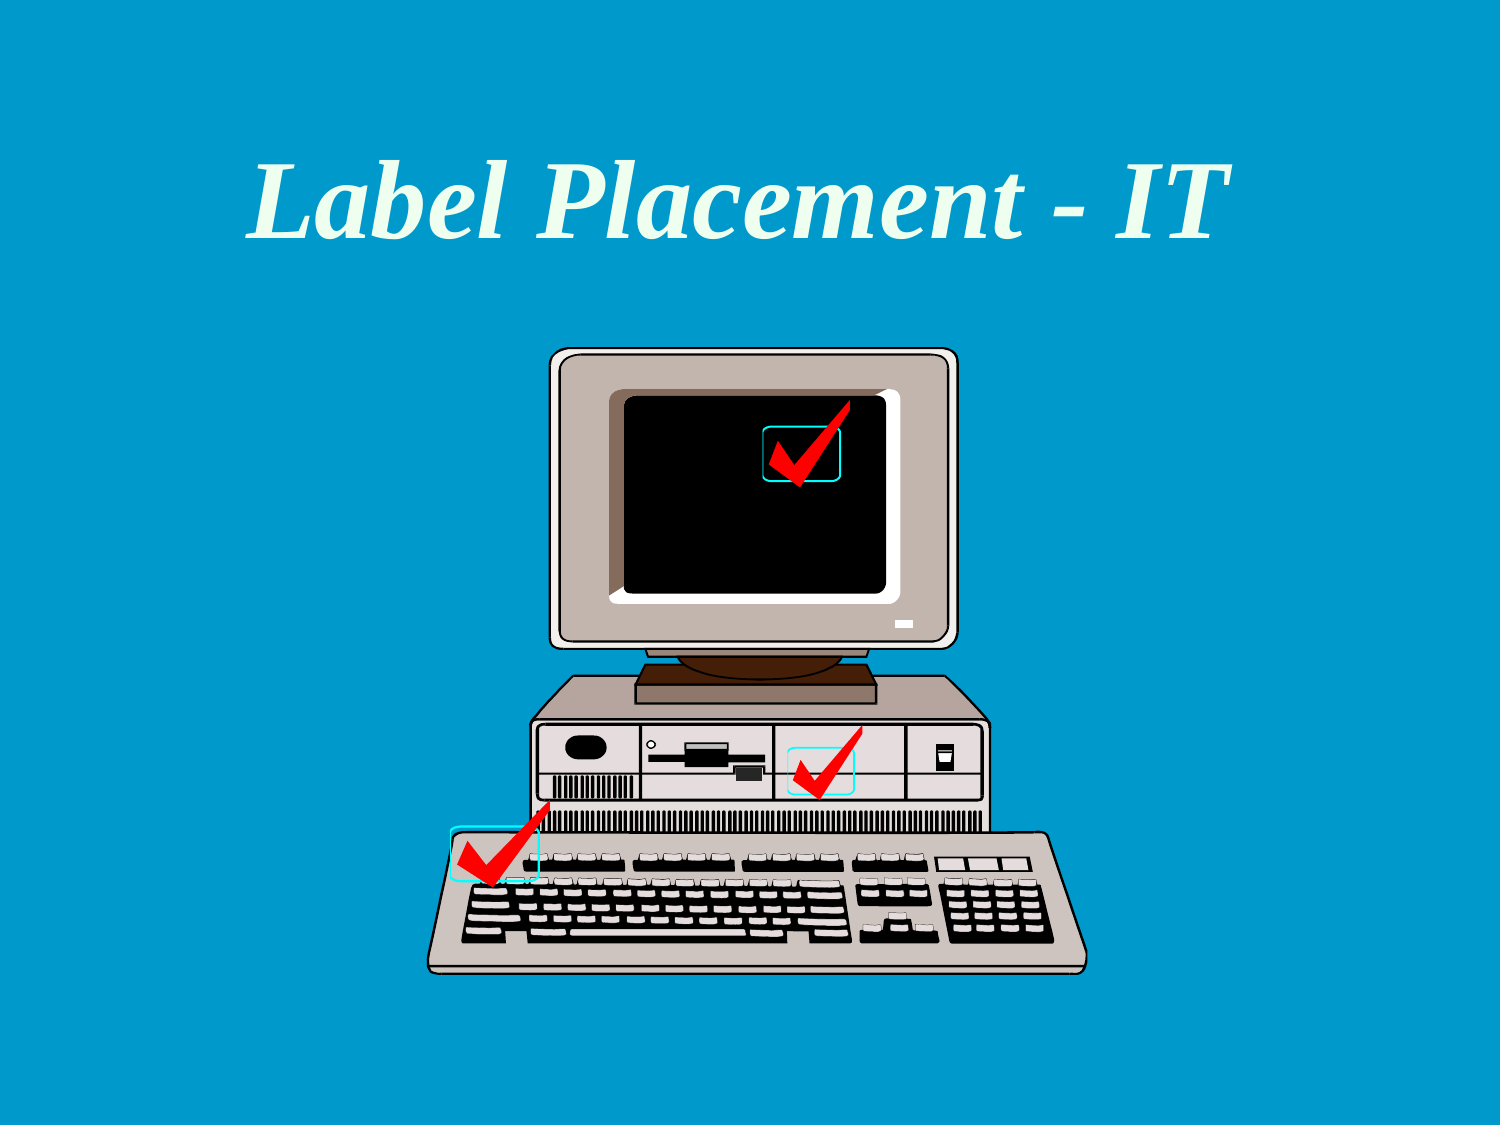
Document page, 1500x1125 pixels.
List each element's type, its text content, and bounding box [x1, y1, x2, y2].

list [111, 324, 1388, 1001]
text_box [449, 799, 551, 888]
title Label Placement - IT [111, 99, 1388, 288]
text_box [787, 724, 863, 801]
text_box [424, 347, 1088, 976]
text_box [762, 399, 851, 488]
